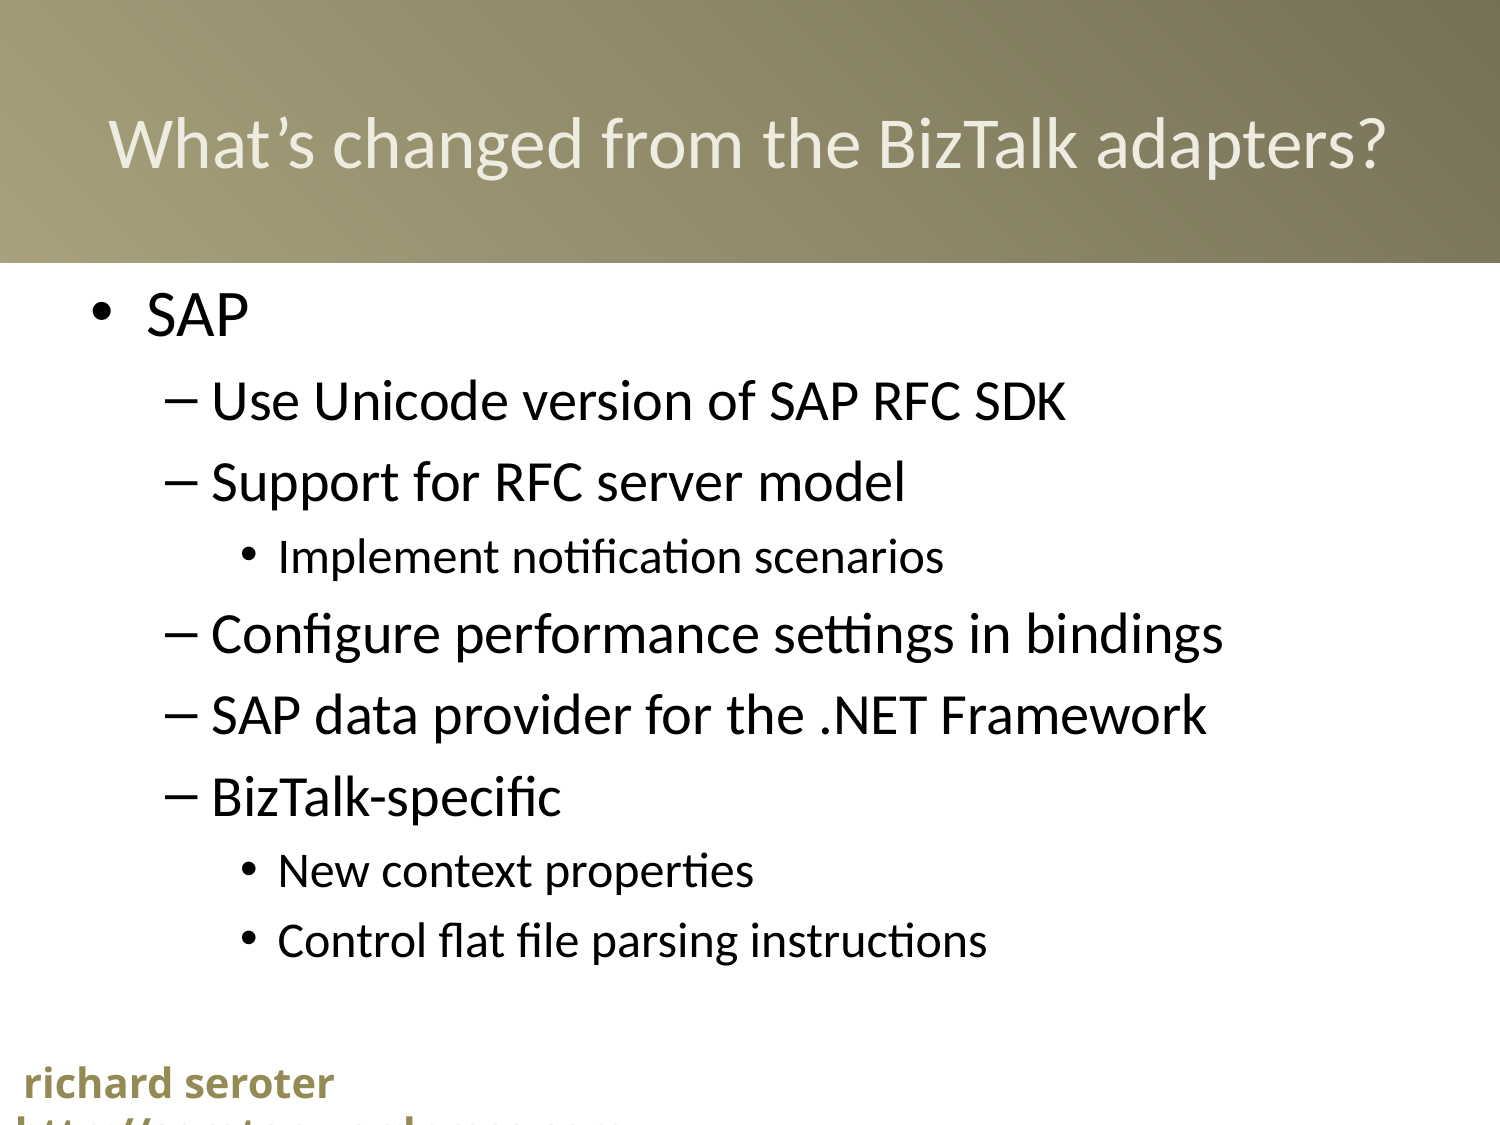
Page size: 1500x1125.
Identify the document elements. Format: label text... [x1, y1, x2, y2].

text_box [0, 0, 1500, 265]
text_box richard seroter http://seroter.wordpress.com [0, 1049, 1500, 1125]
list SAP Use Unicode version of SAP RFC SDK Support for RFC server model Implement notification scenarios Configure performance settings in bindings SAP data provider for the .NET Framework BizTalk-specific New context properties Control flat file parsing instructions [75, 262, 1425, 1005]
title What’s changed from the BizTalk adapters? [75, 45, 1425, 233]
